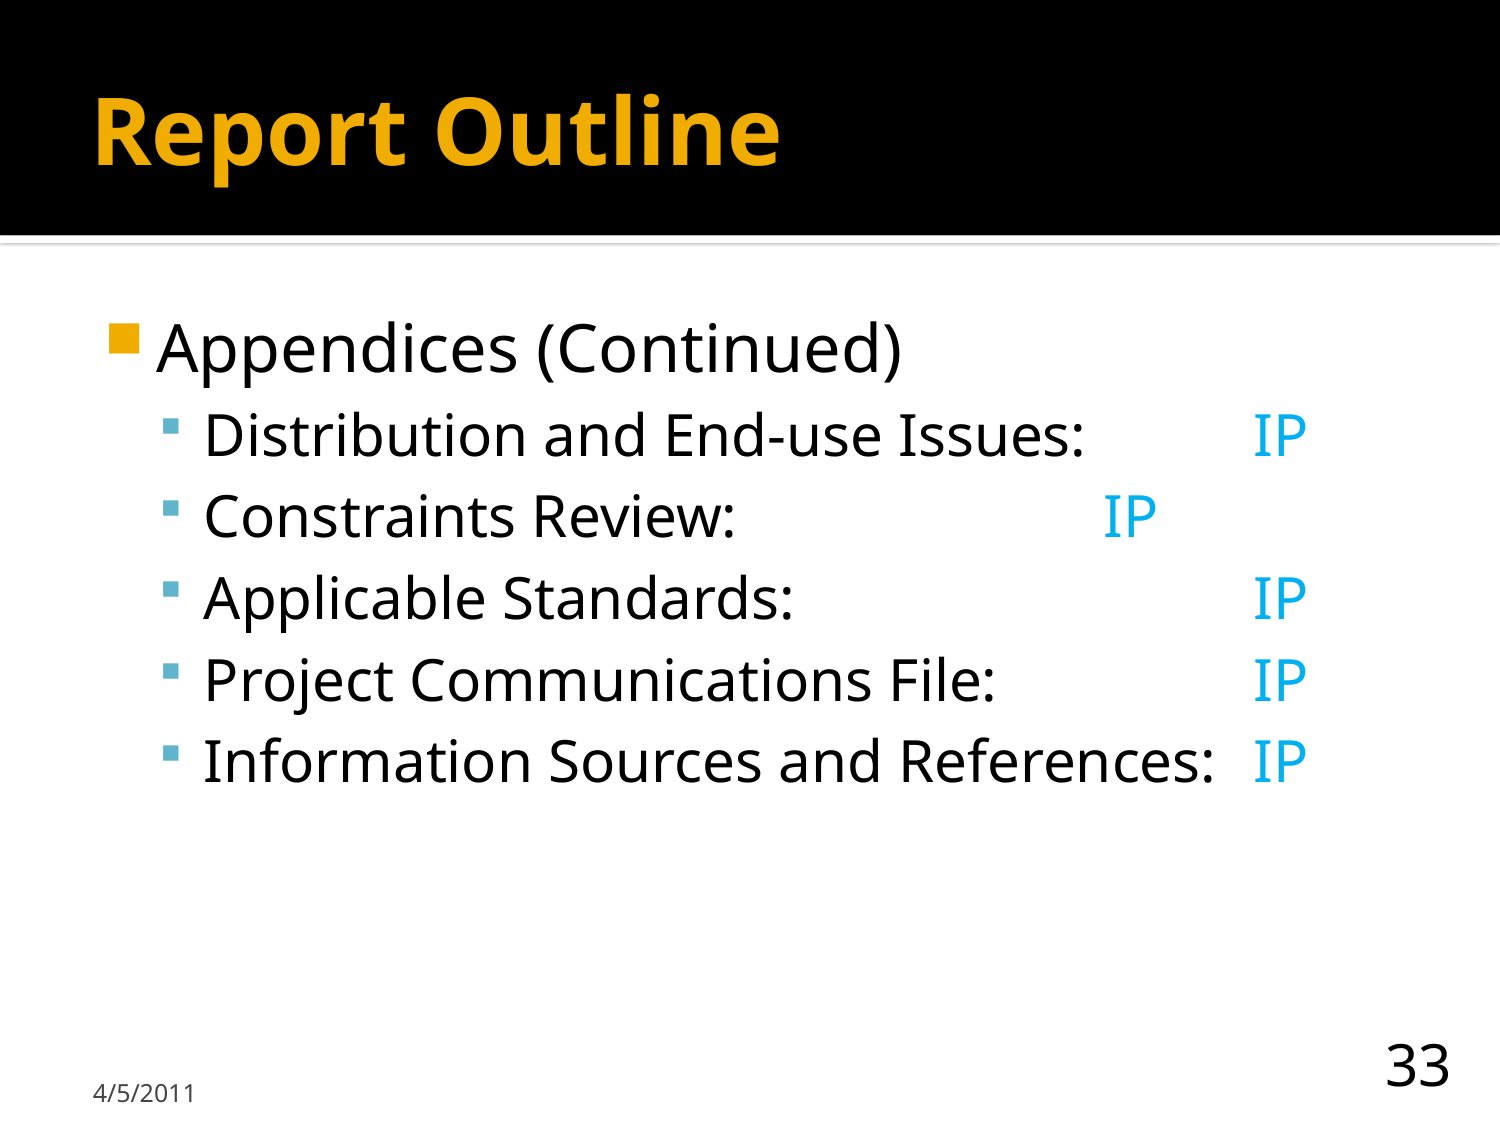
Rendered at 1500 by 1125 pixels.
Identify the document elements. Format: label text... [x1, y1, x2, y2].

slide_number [75, 1062, 425, 1108]
slide_number 33 [1345, 1062, 1467, 1108]
list Appendices (Continued) Distribution and End-use Issues: IP Constraints Review: IP Applicable Standards: IP Project Communications File: IP Information Sources and References: IP [75, 291, 1425, 1050]
title Report Outline [75, 25, 1425, 231]
